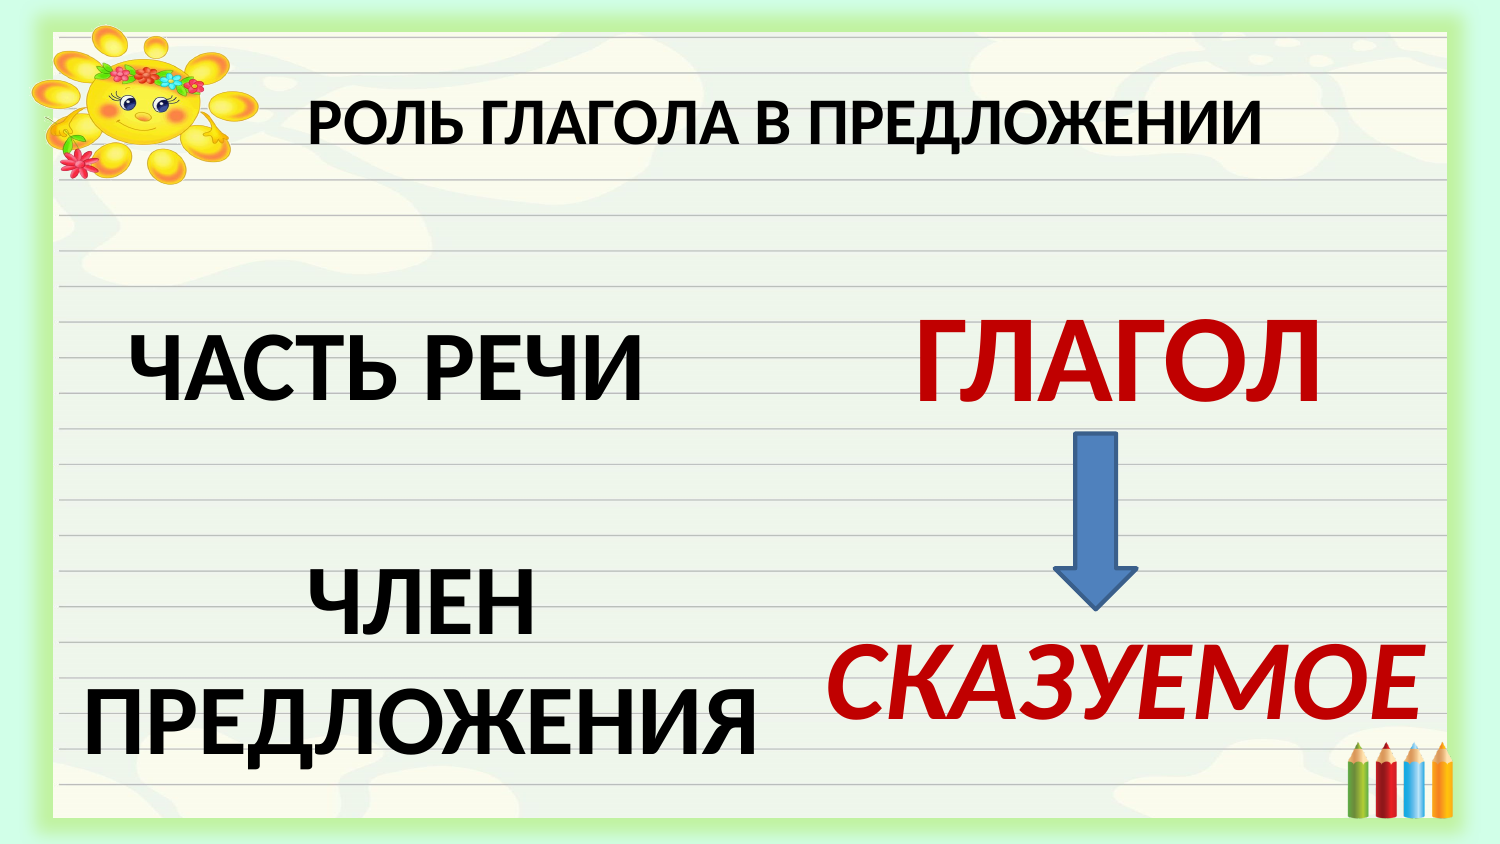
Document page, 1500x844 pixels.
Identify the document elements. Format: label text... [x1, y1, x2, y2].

picture [29, 23, 1459, 819]
text_box [1052, 431, 1139, 612]
text_box ГЛАГОЛ [831, 269, 1407, 435]
text_box ЧЛЕН ПРЕДЛОЖЕНИЯ [46, 527, 797, 782]
text_box СКАЗУЕМОЕ [808, 597, 1442, 750]
text_box ЧАСТЬ РЕЧИ [58, 292, 715, 428]
text_box РОЛЬ ГЛАГОЛА В ПРЕДЛОЖЕНИИ [292, 70, 1313, 165]
